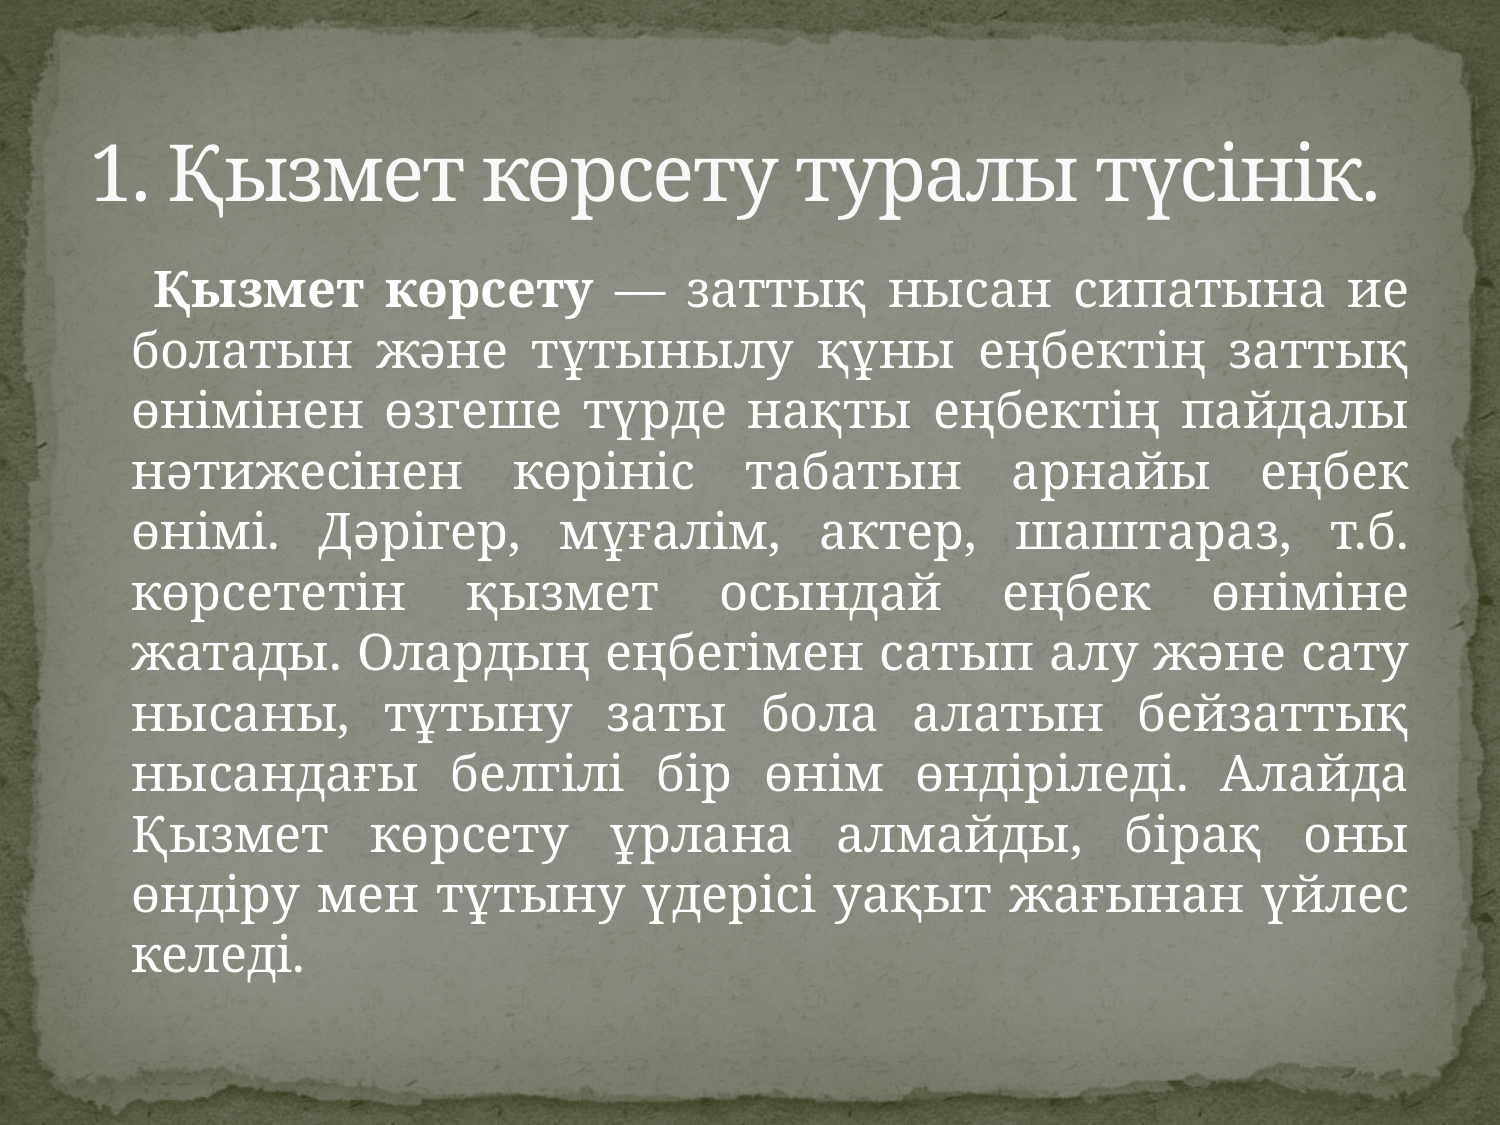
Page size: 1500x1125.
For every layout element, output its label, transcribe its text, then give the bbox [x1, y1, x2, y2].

title 1. Қызмет көрсету туралы түсінік. [74, 24, 1425, 225]
list Қызмет көрсету — заттық нысан сипатына ие болатын және тұтынылу құны еңбектің заттық өнімінен өзгеше түрде нақты еңбектің пайдалы нәтижесінен көрініс табатын арнайы еңбек өнімі. Дәрігер, мұғалім, актер, шаштараз, т.б. көрсететін қызмет осындай еңбек өніміне жатады. Олардың еңбегімен сатып алу және сату нысаны, тұтыну заты бола алатын бейзаттық нысандағы белгілі бір өнім өндіріледі. Алайда Қызмет көрсету ұрлана алмайды, бірақ оны өндіру мен тұтыну үдерісі уақыт жағынан үйлес келеді. [75, 249, 1425, 1000]
